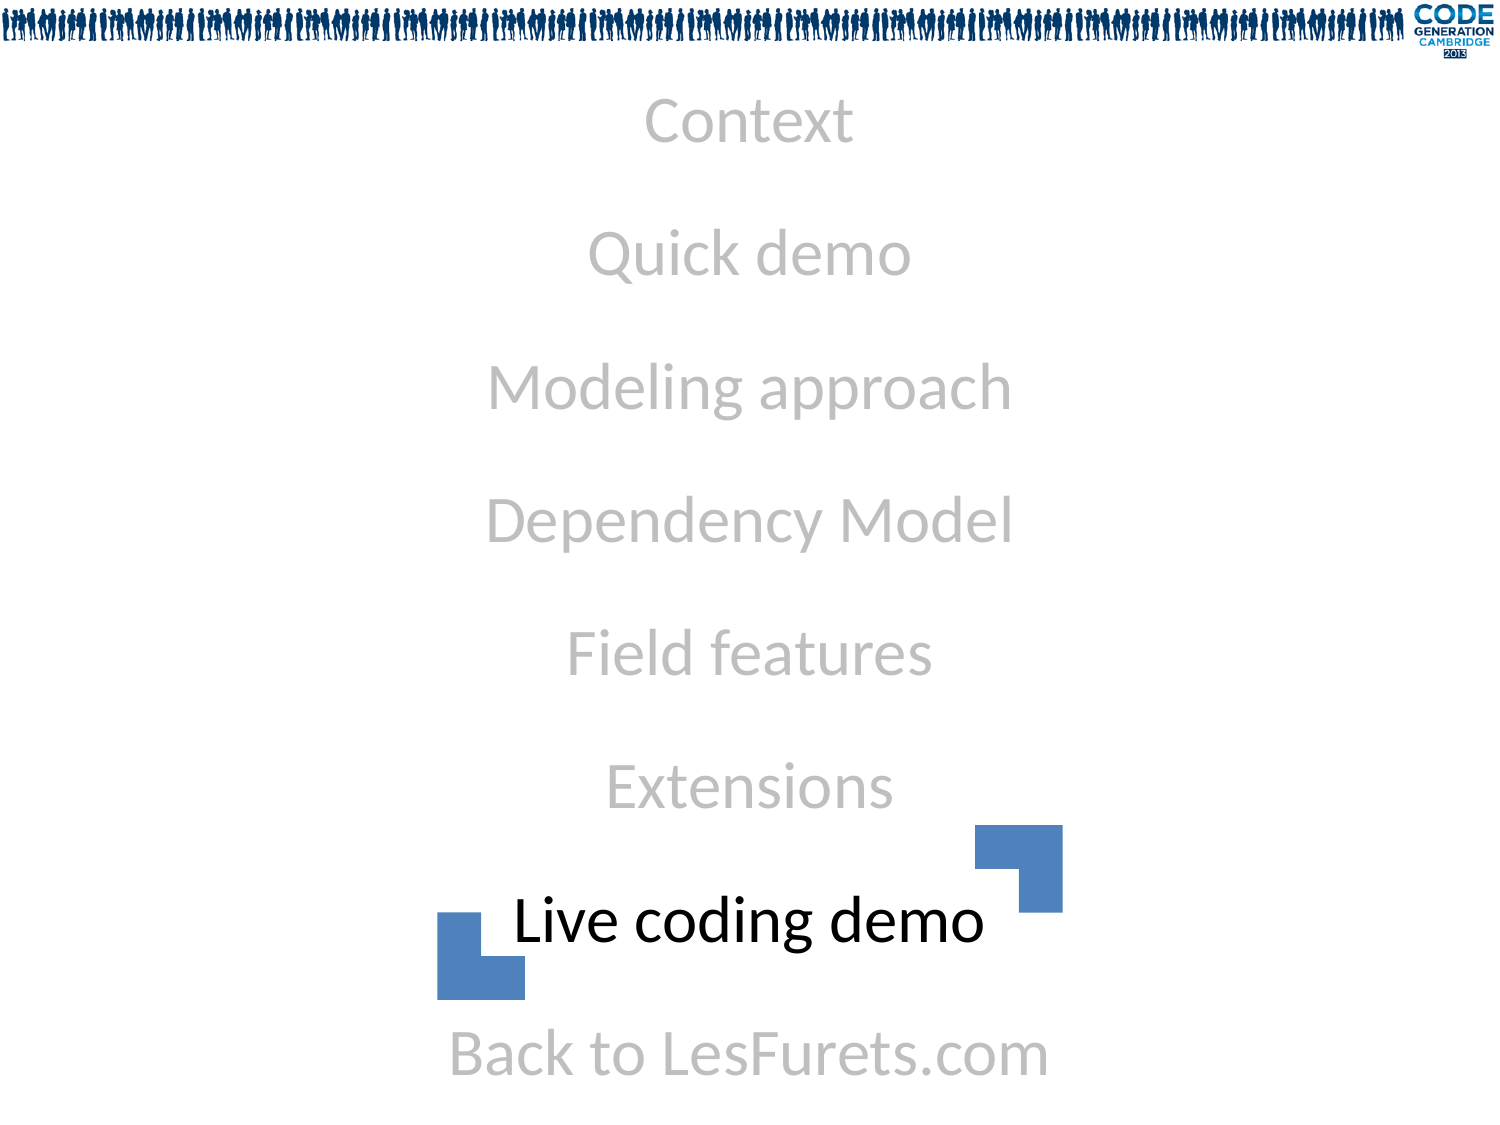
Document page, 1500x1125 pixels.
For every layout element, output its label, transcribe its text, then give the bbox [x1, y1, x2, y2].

text_box [435, 910, 527, 1002]
text_box [973, 823, 1065, 915]
list Context Quick demo Modeling approach Dependency Model Field features Extensions Live coding demo Back to LesFurets.com [75, 62, 1425, 1063]
picture [0, 0, 1500, 75]
